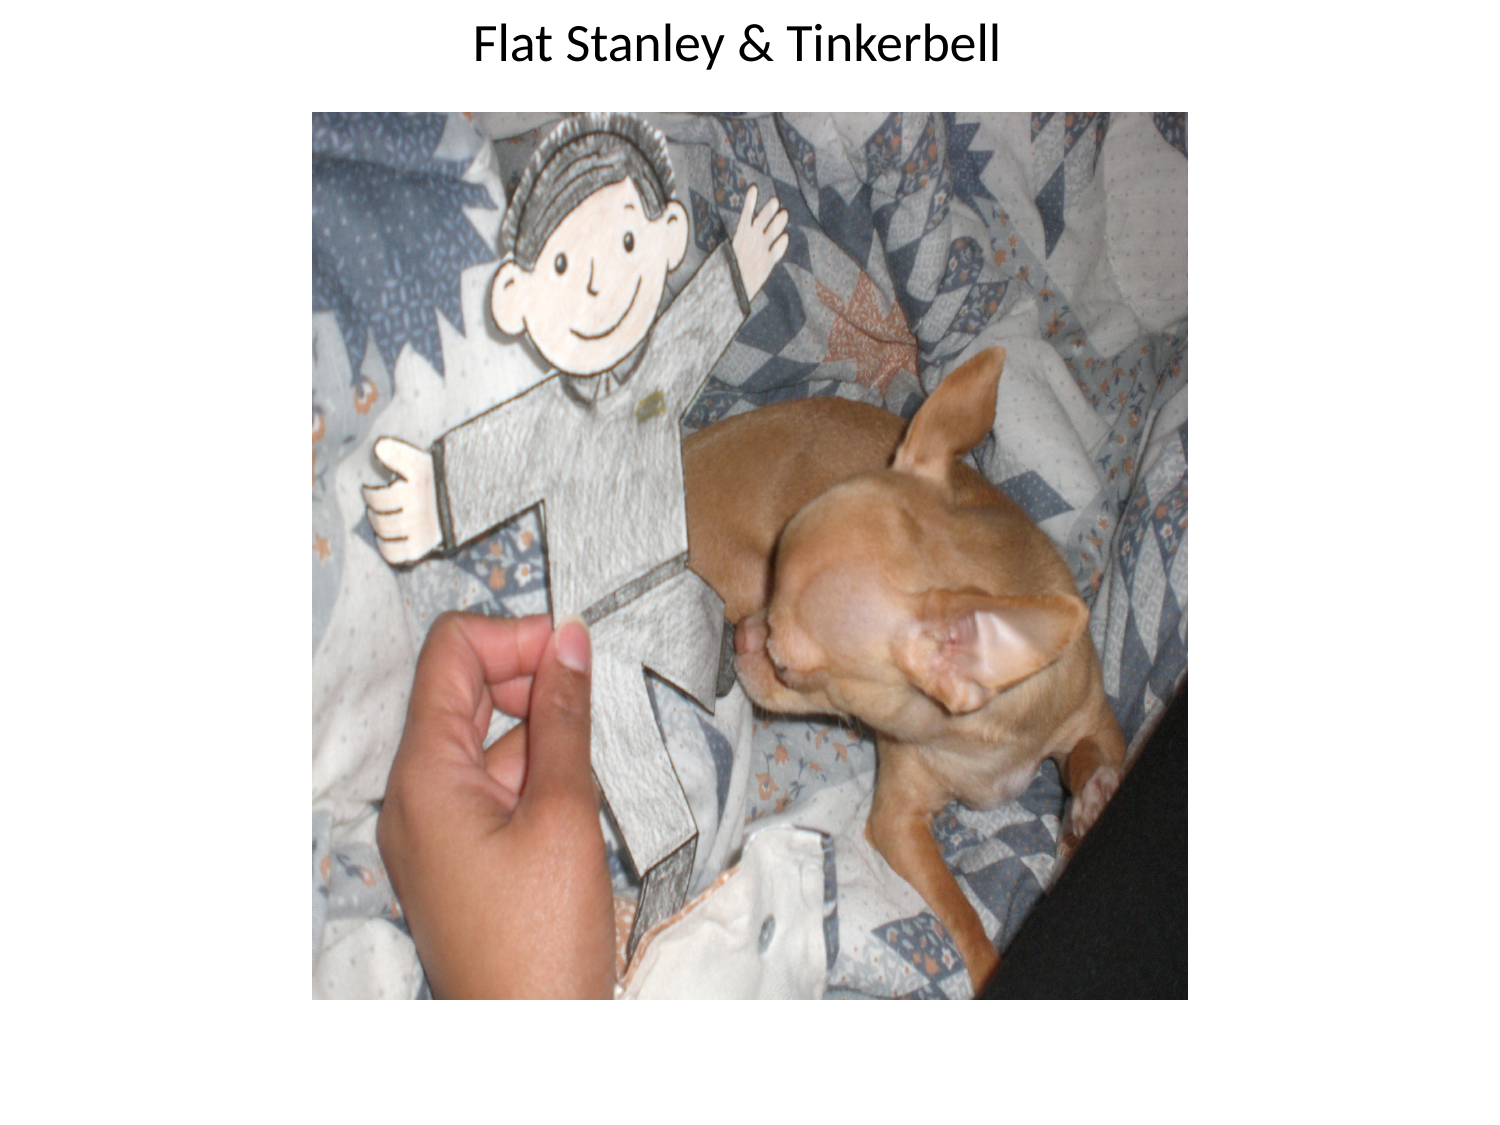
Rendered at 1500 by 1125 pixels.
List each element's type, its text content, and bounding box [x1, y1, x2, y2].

title Flat Stanley & Tinkerbell [62, 0, 1413, 80]
picture [312, 112, 1188, 1001]
